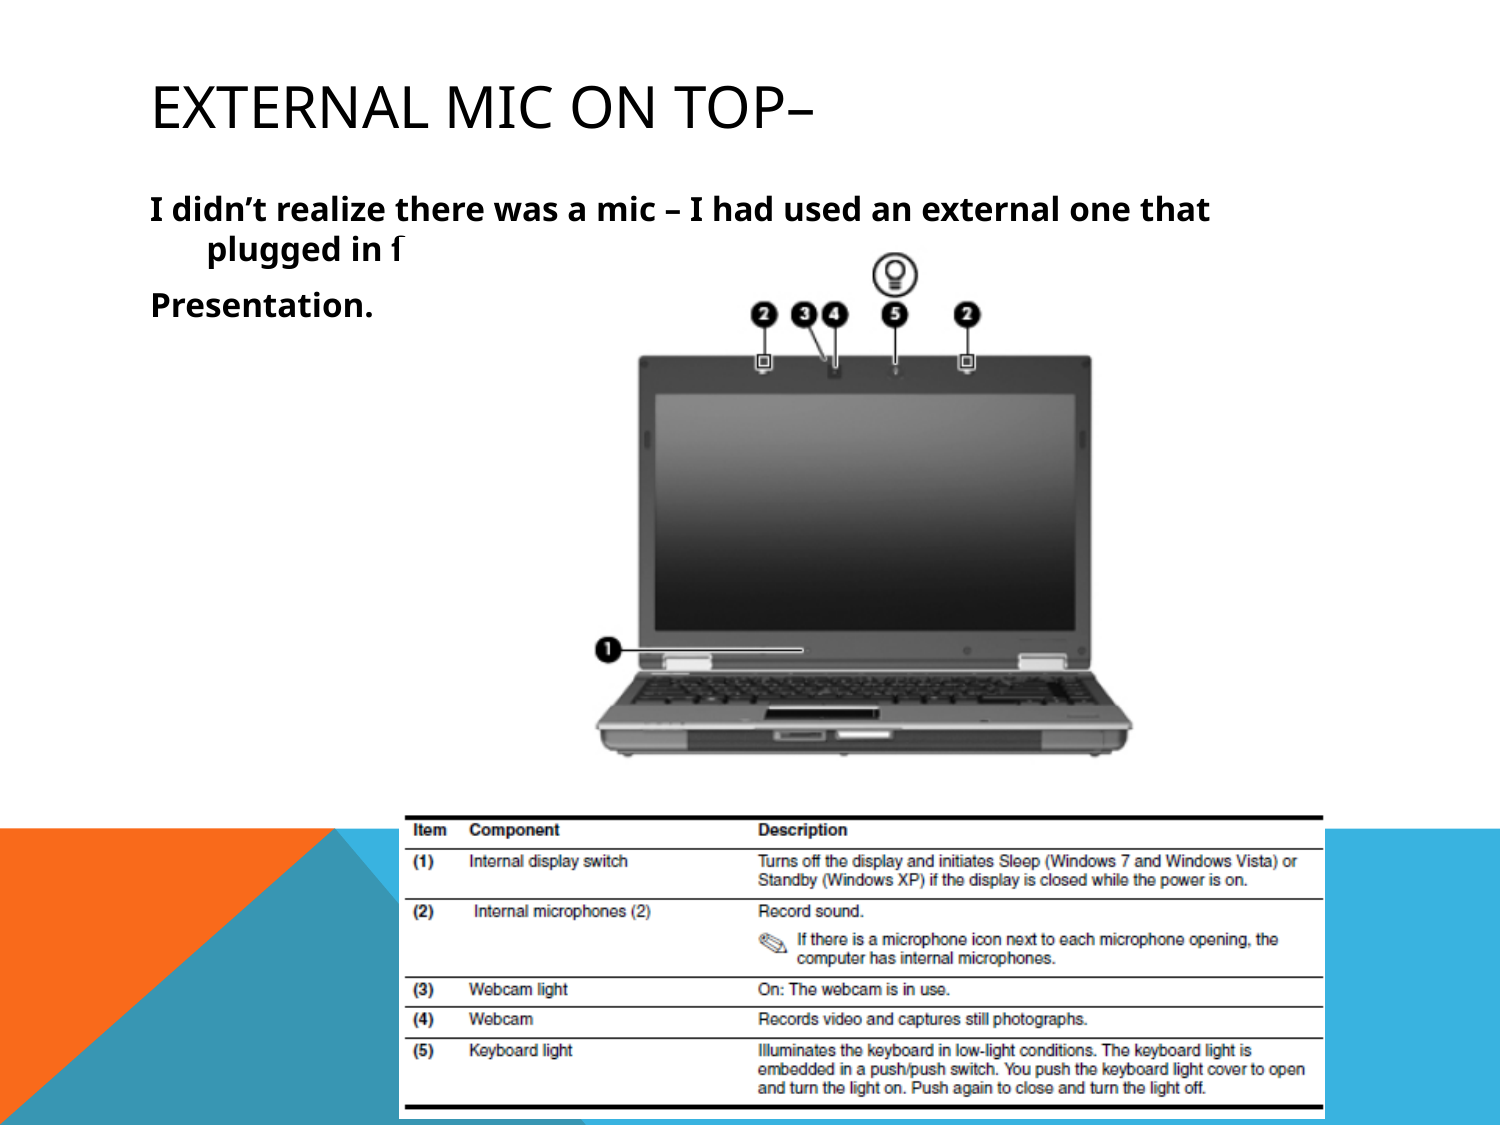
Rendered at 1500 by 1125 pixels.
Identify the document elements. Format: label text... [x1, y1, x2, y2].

list I didn’t realize there was a mic – I had used an external one that plugged in for a Presentation. [135, 180, 1369, 768]
title External Mic on top– [135, 60, 1369, 150]
picture [399, 237, 1326, 1120]
